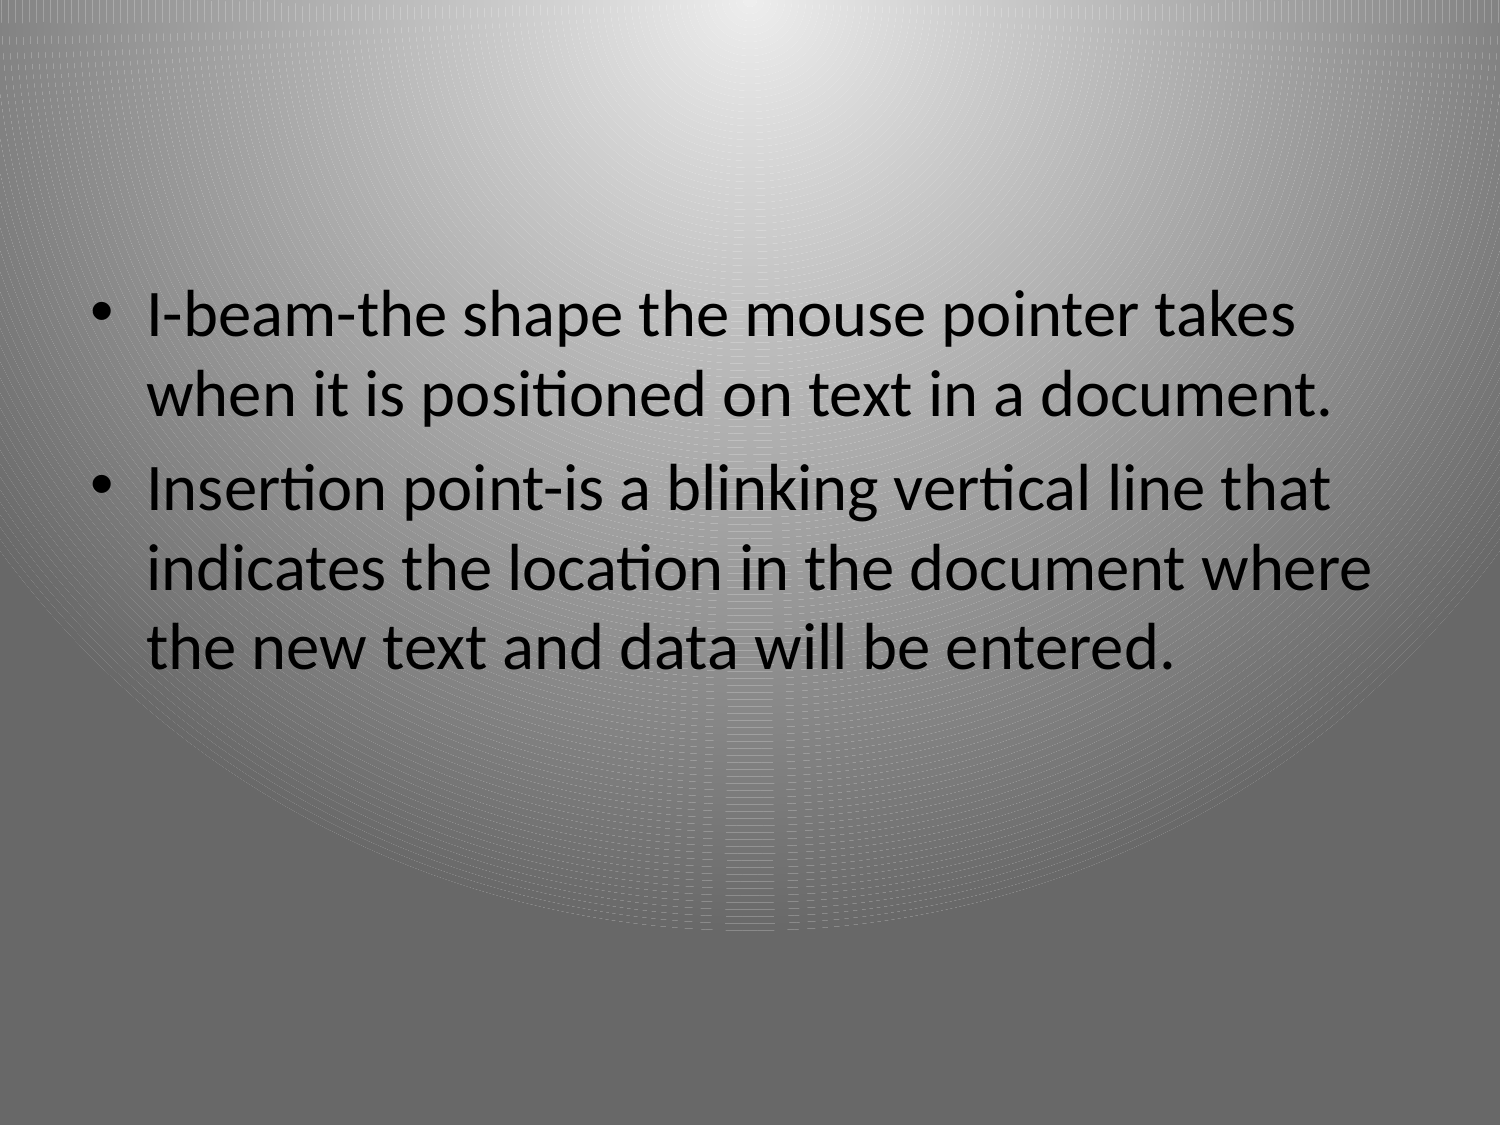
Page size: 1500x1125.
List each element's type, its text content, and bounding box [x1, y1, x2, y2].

list I-beam-the shape the mouse pointer takes when it is positioned on text in a document. Insertion point-is a blinking vertical line that indicates the location in the document where the new text and data will be entered. [75, 262, 1425, 1005]
